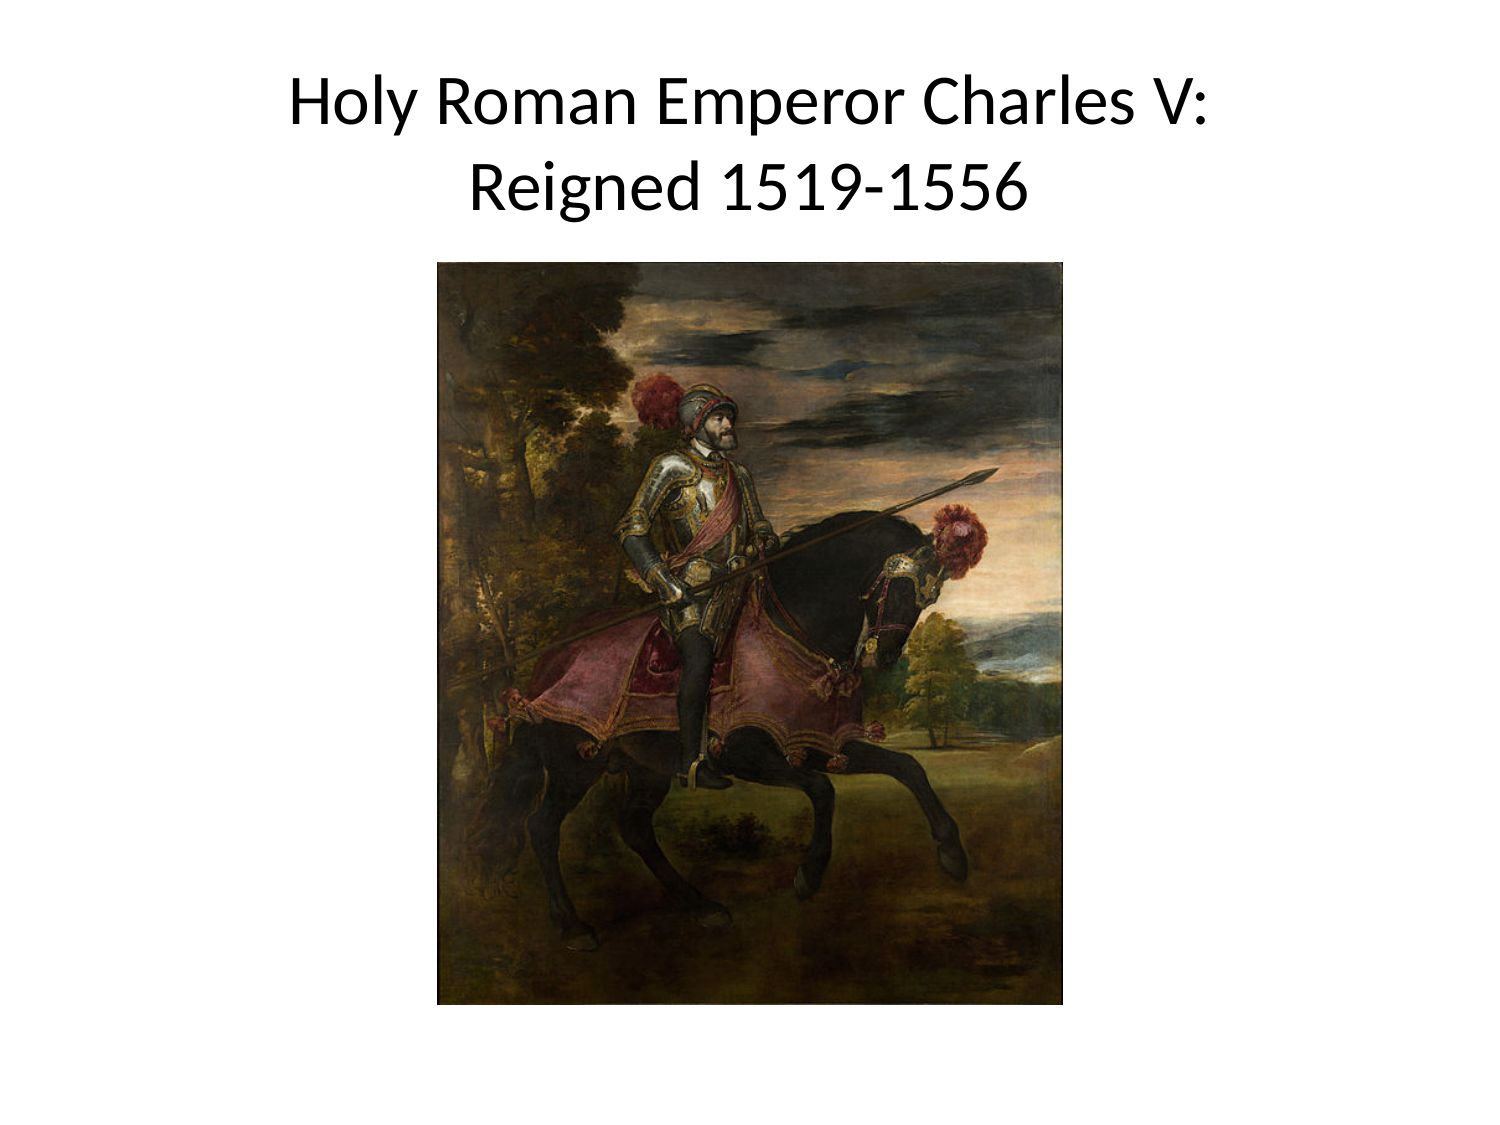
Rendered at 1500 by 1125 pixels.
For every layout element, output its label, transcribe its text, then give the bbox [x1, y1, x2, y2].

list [74, 262, 1426, 1006]
title Holy Roman Emperor Charles V: Reigned 1519-1556 [75, 45, 1425, 233]
